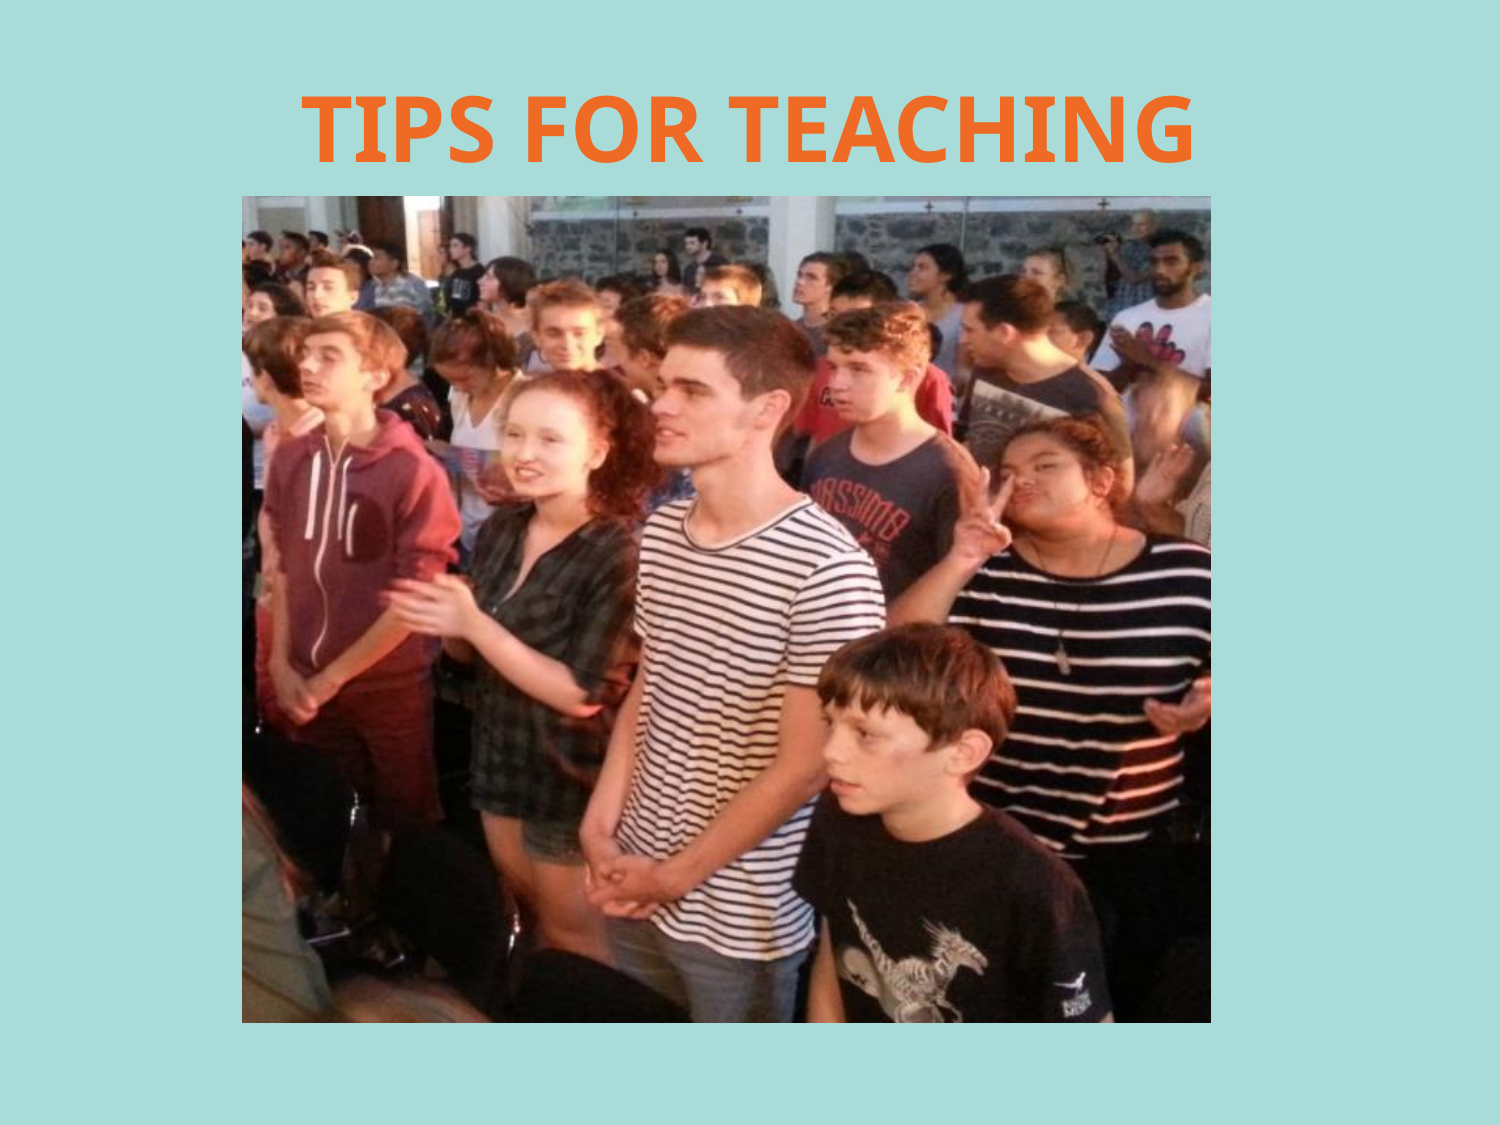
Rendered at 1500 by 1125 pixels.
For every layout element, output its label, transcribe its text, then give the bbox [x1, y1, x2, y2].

picture [241, 195, 1211, 1024]
title TIPS FOR TEACHING [41, 42, 1459, 209]
